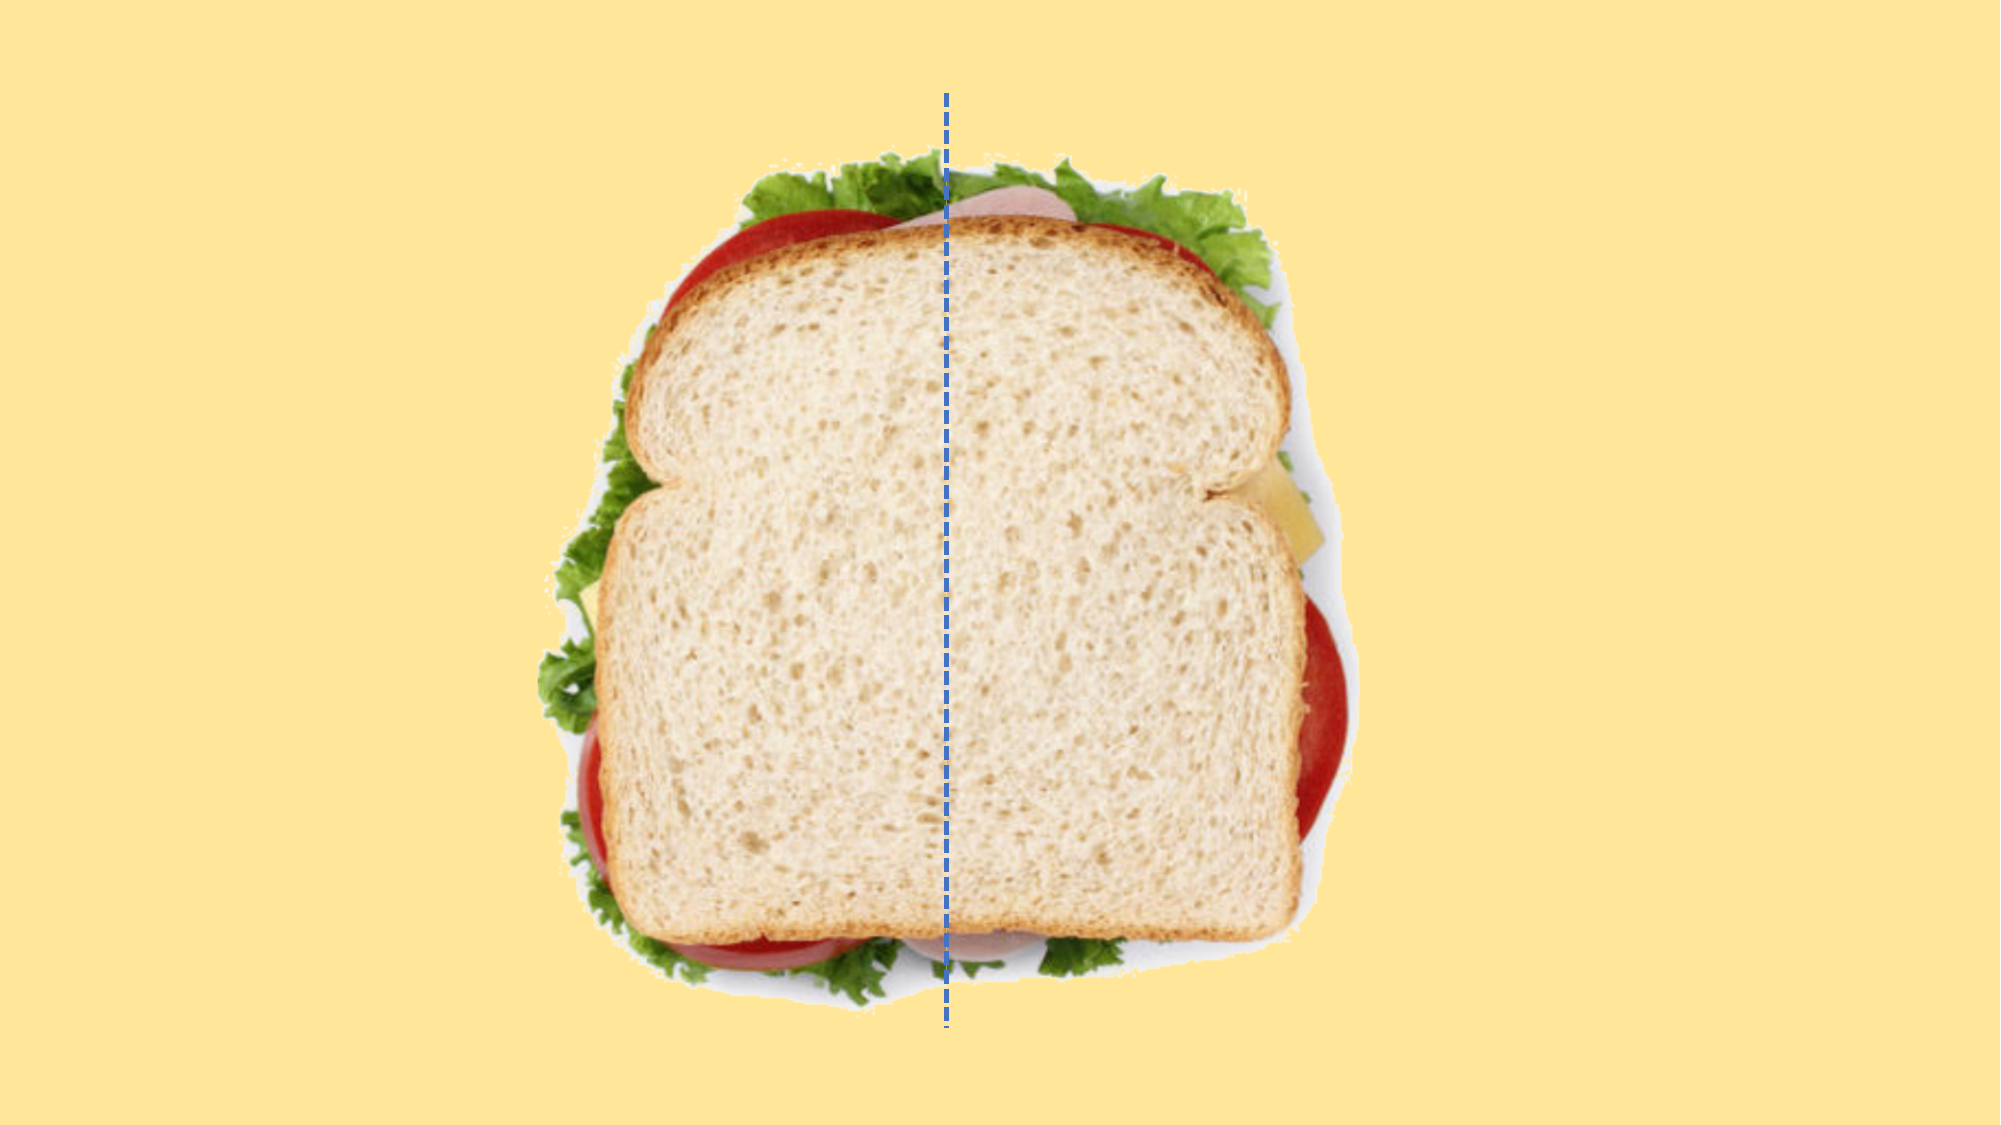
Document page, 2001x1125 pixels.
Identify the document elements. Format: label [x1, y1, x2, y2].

picture [294, 138, 1596, 1034]
